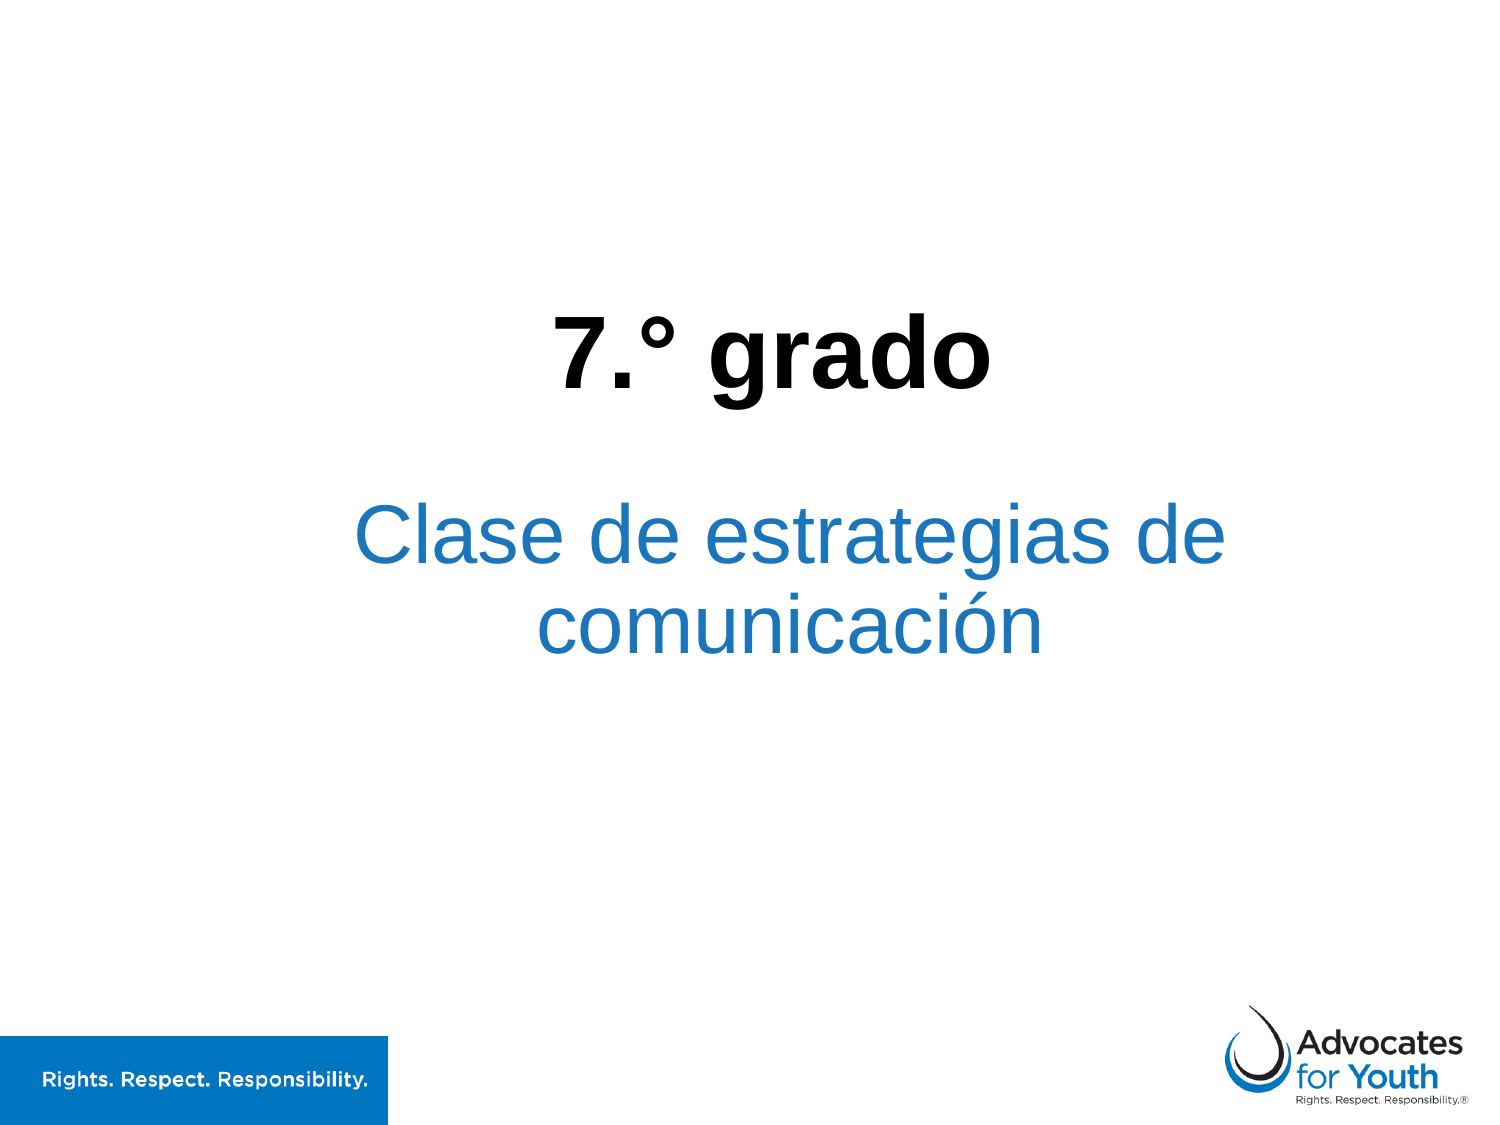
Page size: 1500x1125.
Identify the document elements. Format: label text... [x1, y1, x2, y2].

picture [0, 1036, 388, 1125]
title Clase de estrategias de comunicación [228, 383, 1354, 677]
picture [1199, 990, 1500, 1125]
subtitle 7.° grado [210, 214, 1336, 419]
